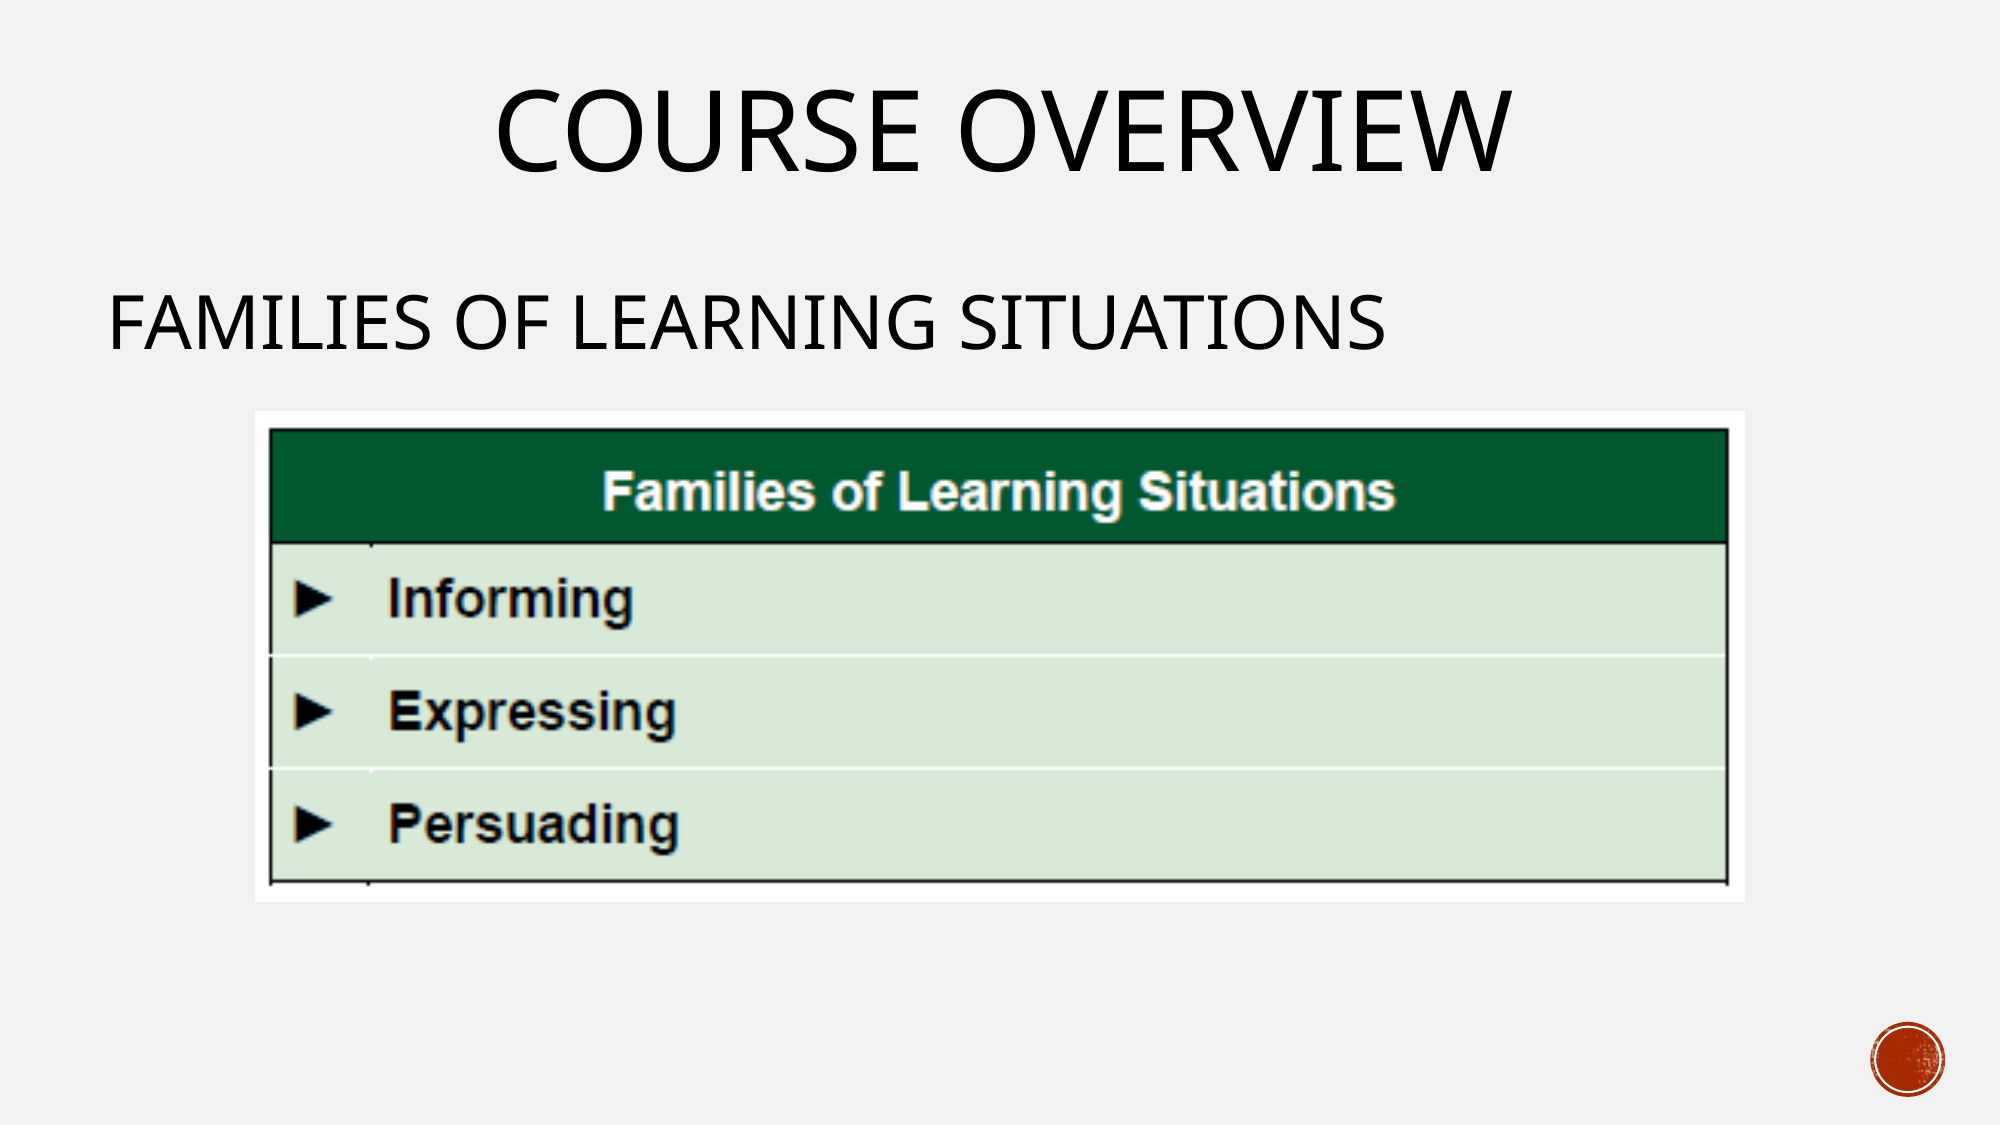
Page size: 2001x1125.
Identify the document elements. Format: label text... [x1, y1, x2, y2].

picture [255, 411, 1745, 902]
title Course Overview [274, 3, 1733, 268]
text_box FAMILIES OF LEARNING SITUATIONS [91, 267, 1404, 418]
